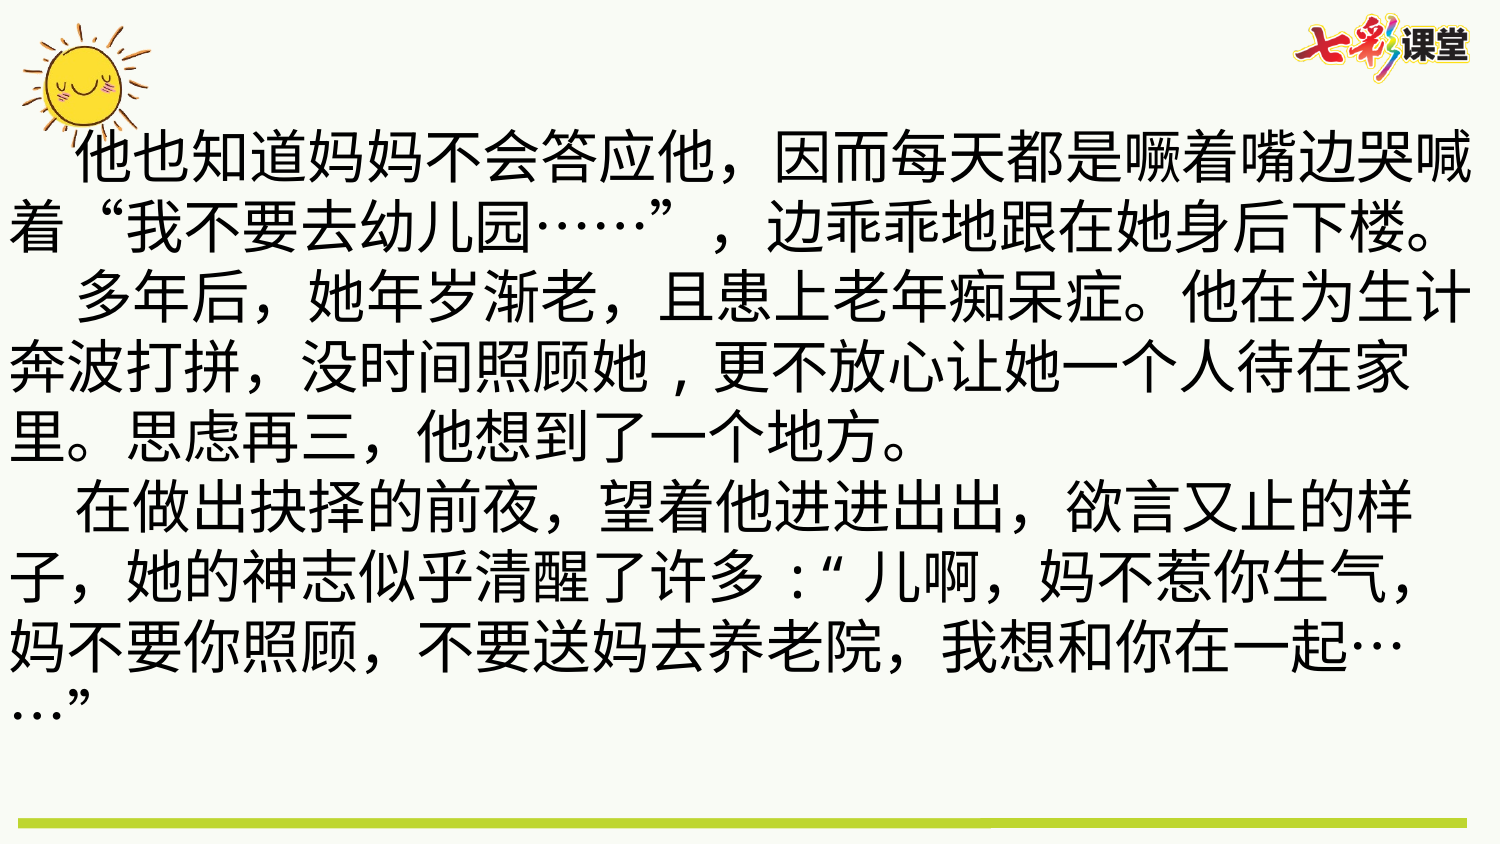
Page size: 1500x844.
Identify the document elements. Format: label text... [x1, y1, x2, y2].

picture [0, 0, 173, 112]
text_box 他也知道妈妈不会答应他，因而每天都是噘着嘴边哭喊着“我不要去幼儿园……”，边乖乖地跟在她身后下楼。 多年后，她年岁渐老，且患上老年痴呆症。他在为生计奔波打拼，没时间照顾她,更不放心让她一个人待在家里。思虑再三，他想到了一个地方。 在做出抉择的前夜，望着他进进出出，欲言又止的样子，她的神志似乎清醒了许多:“儿啊，妈不惹你生气，妈不要你照顾，不要送妈去养老院，我想和你在一起……” [0, 112, 1500, 758]
picture [1291, 9, 1472, 87]
picture [18, 771, 1467, 844]
